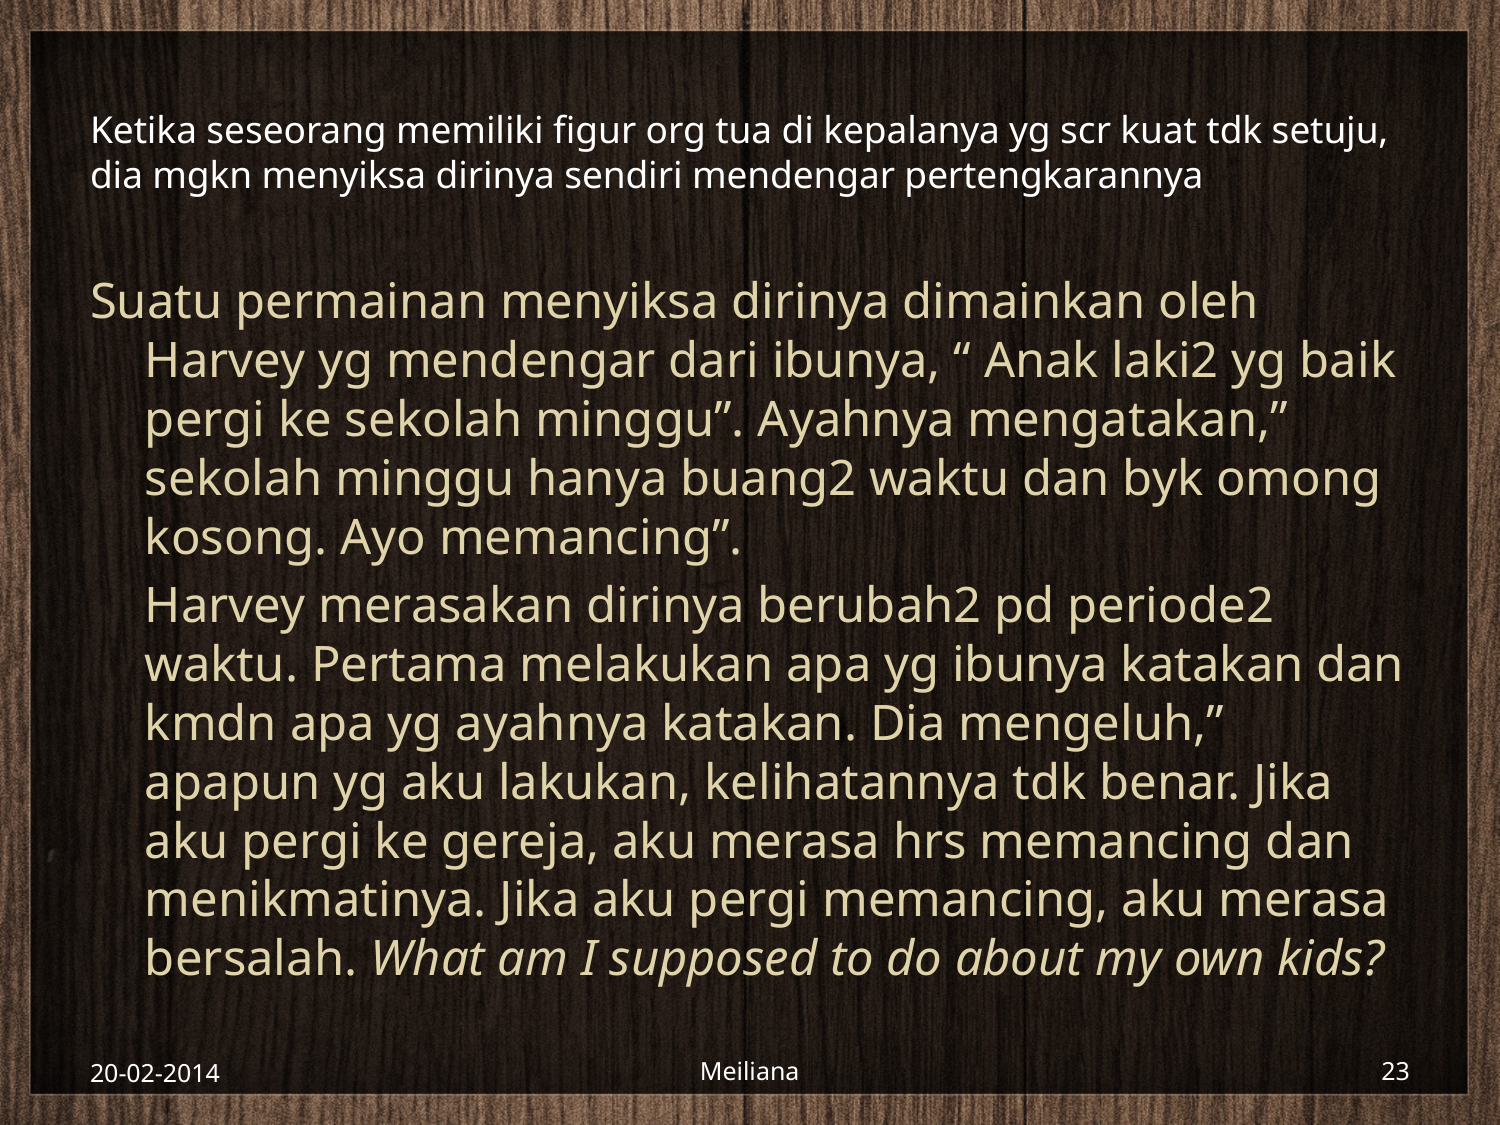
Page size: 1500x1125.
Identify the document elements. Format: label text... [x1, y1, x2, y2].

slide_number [75, 1042, 425, 1103]
footer Meiliana [512, 1042, 988, 1103]
picture [0, 0, 1500, 1125]
list Suatu permainan menyiksa dirinya dimainkan oleh Harvey yg mendengar dari ibunya, “ Anak laki2 yg baik pergi ke sekolah minggu”. Ayahnya mengatakan,” sekolah minggu hanya buang2 waktu dan byk omong kosong. Ayo memancing”. Harvey merasakan dirinya berubah2 pd periode2 waktu. Pertama melakukan apa yg ibunya katakan dan kmdn apa yg ayahnya katakan. Dia mengeluh,” apapun yg aku lakukan, kelihatannya tdk benar. Jika aku pergi ke gereja, aku merasa hrs memancing dan menikmatinya. Jika aku pergi memancing, aku merasa bersalah. What am I supposed to do about my own kids? [75, 262, 1425, 1005]
title Ketika seseorang memiliki figur org tua di kepalanya yg scr kuat tdk setuju, dia mgkn menyiksa dirinya sendiri mendengar pertengkarannya [75, 45, 1425, 262]
slide_number 23 [1074, 1042, 1425, 1103]
